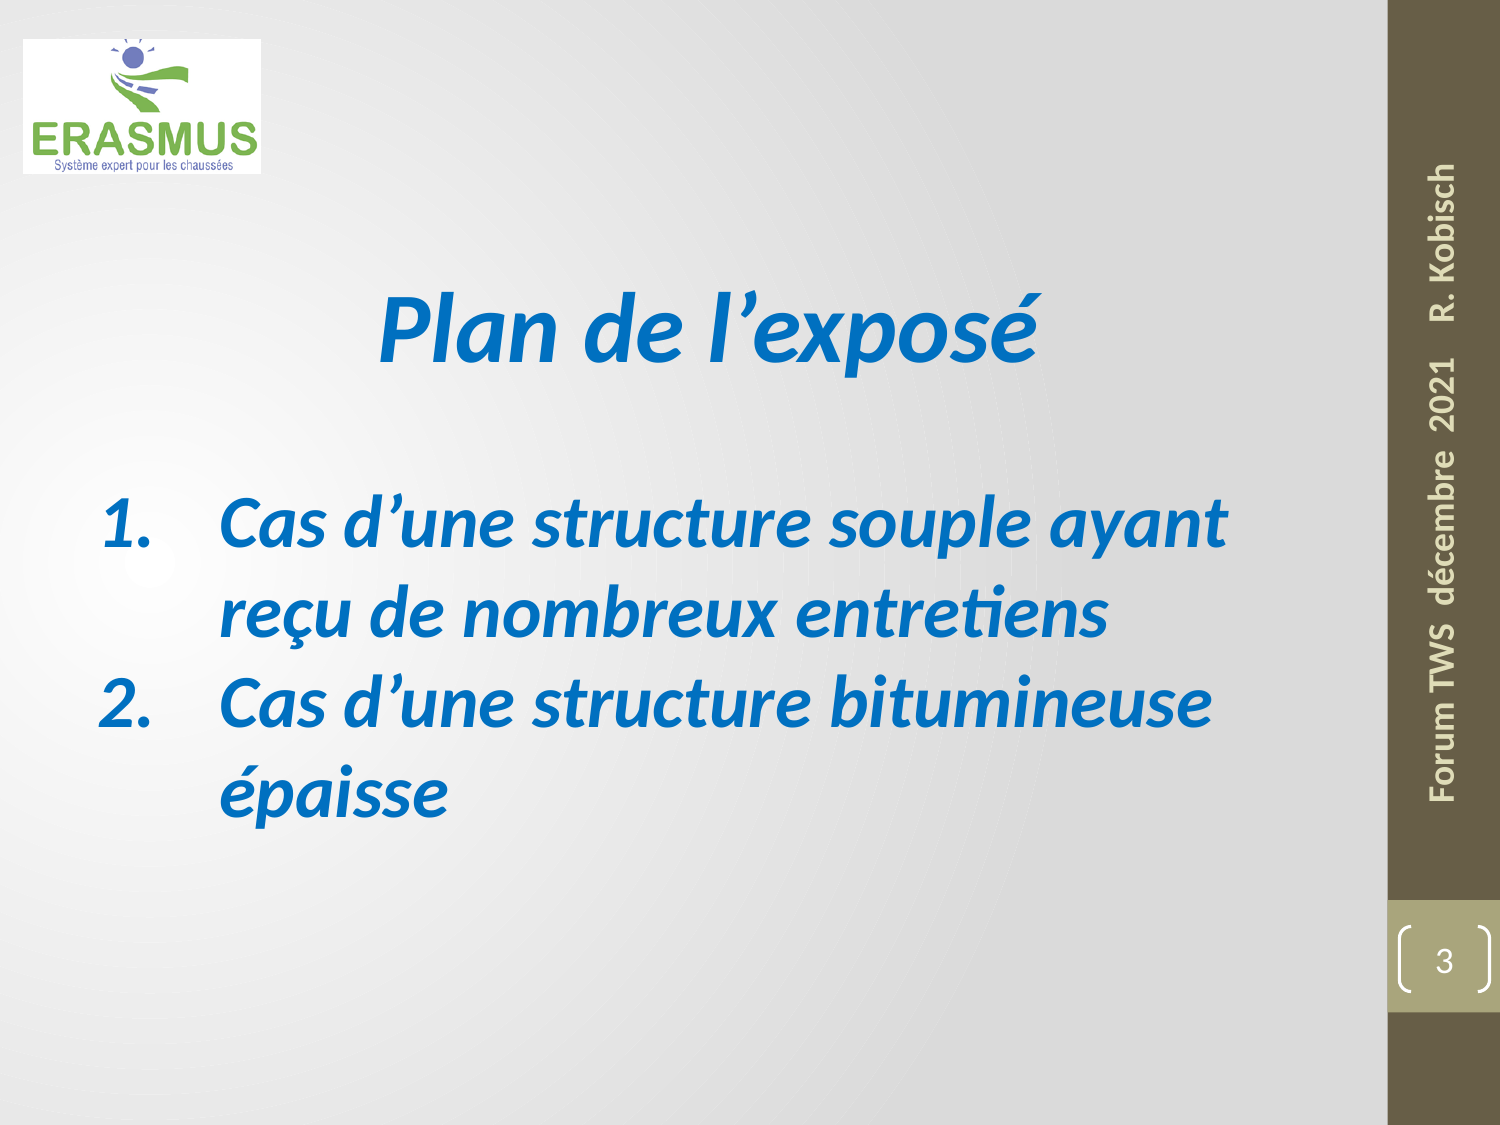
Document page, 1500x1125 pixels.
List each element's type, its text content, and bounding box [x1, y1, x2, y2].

footer Forum TWS décembre 2021 R. Kobisch [1408, 78, 1469, 889]
slide_number 3 [1397, 924, 1492, 994]
text_box Plan de l’exposé Cas d’une structure souple ayant reçu de nombreux entretiens Cas d’une structure bitumineuse épaisse [82, 255, 1335, 1021]
picture [23, 38, 262, 175]
